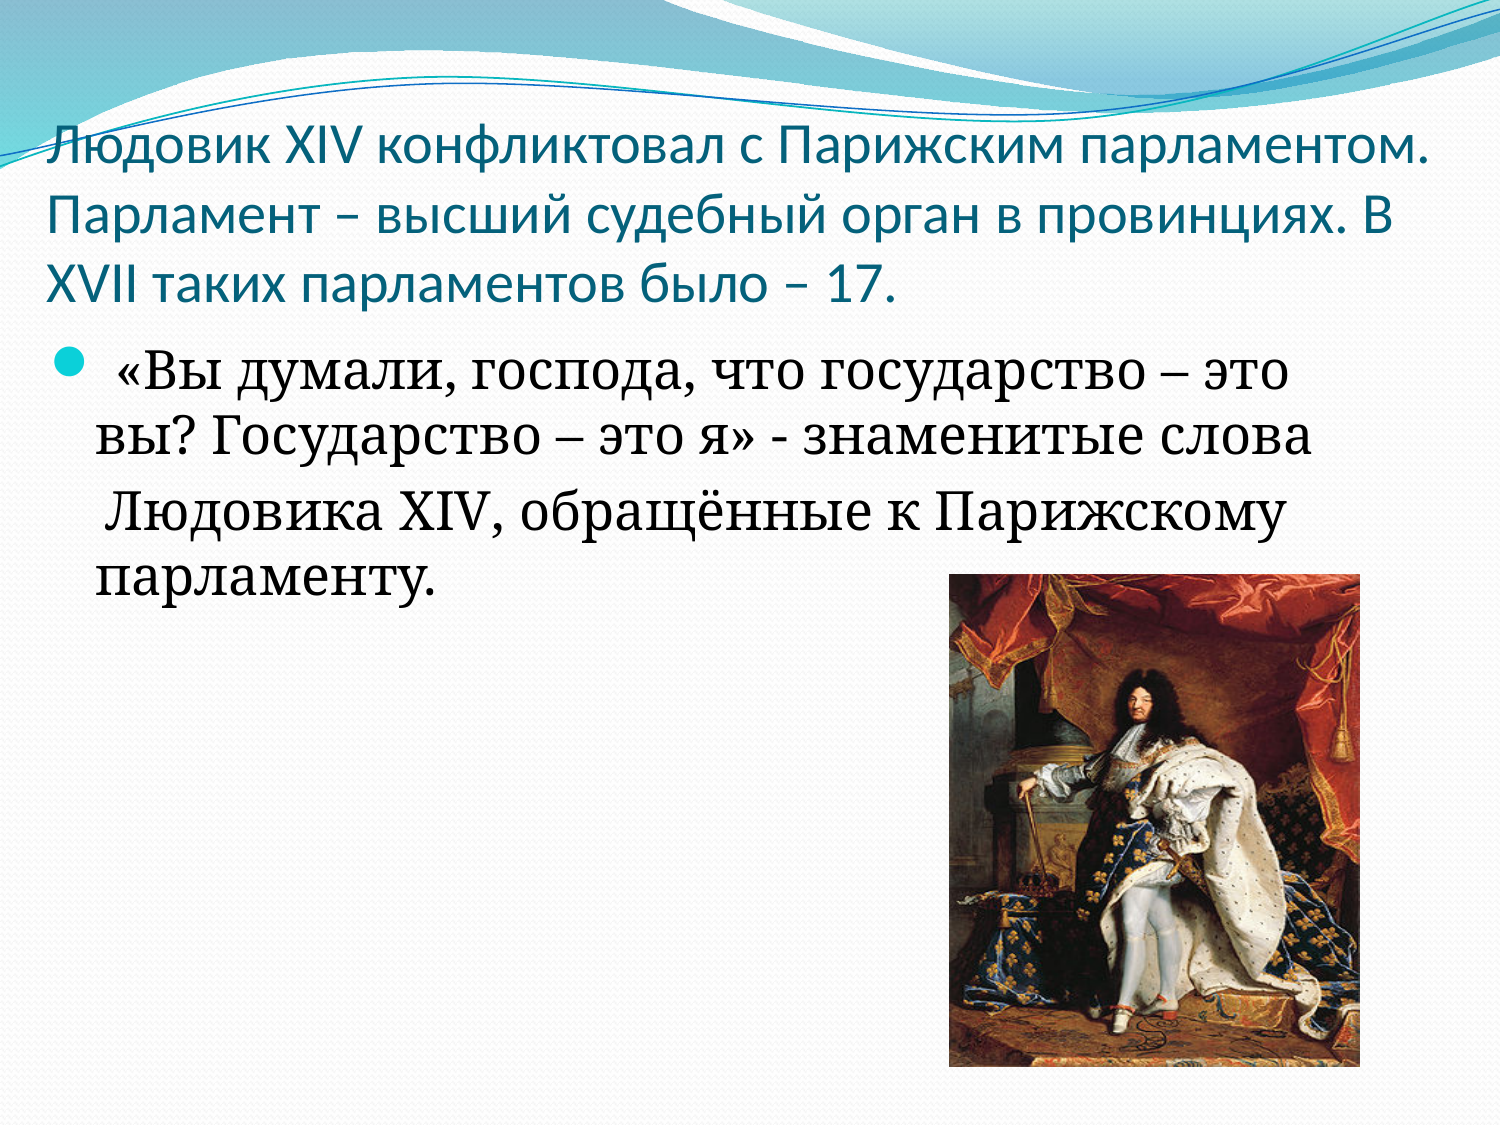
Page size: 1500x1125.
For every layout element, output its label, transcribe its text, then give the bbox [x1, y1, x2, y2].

list «Вы думали, господа, что государство – это вы? Государство – это я» - знаменитые слова Людовика XIV, обращённые к Парижскому парламенту. [35, 328, 1386, 657]
picture [948, 573, 1360, 1067]
title Людовик XIV конфликтовал с Парижским парламентом. Парламент – высший судебный орган в провинциях. В XVII таких парламентов было – 17. [46, 93, 1500, 315]
